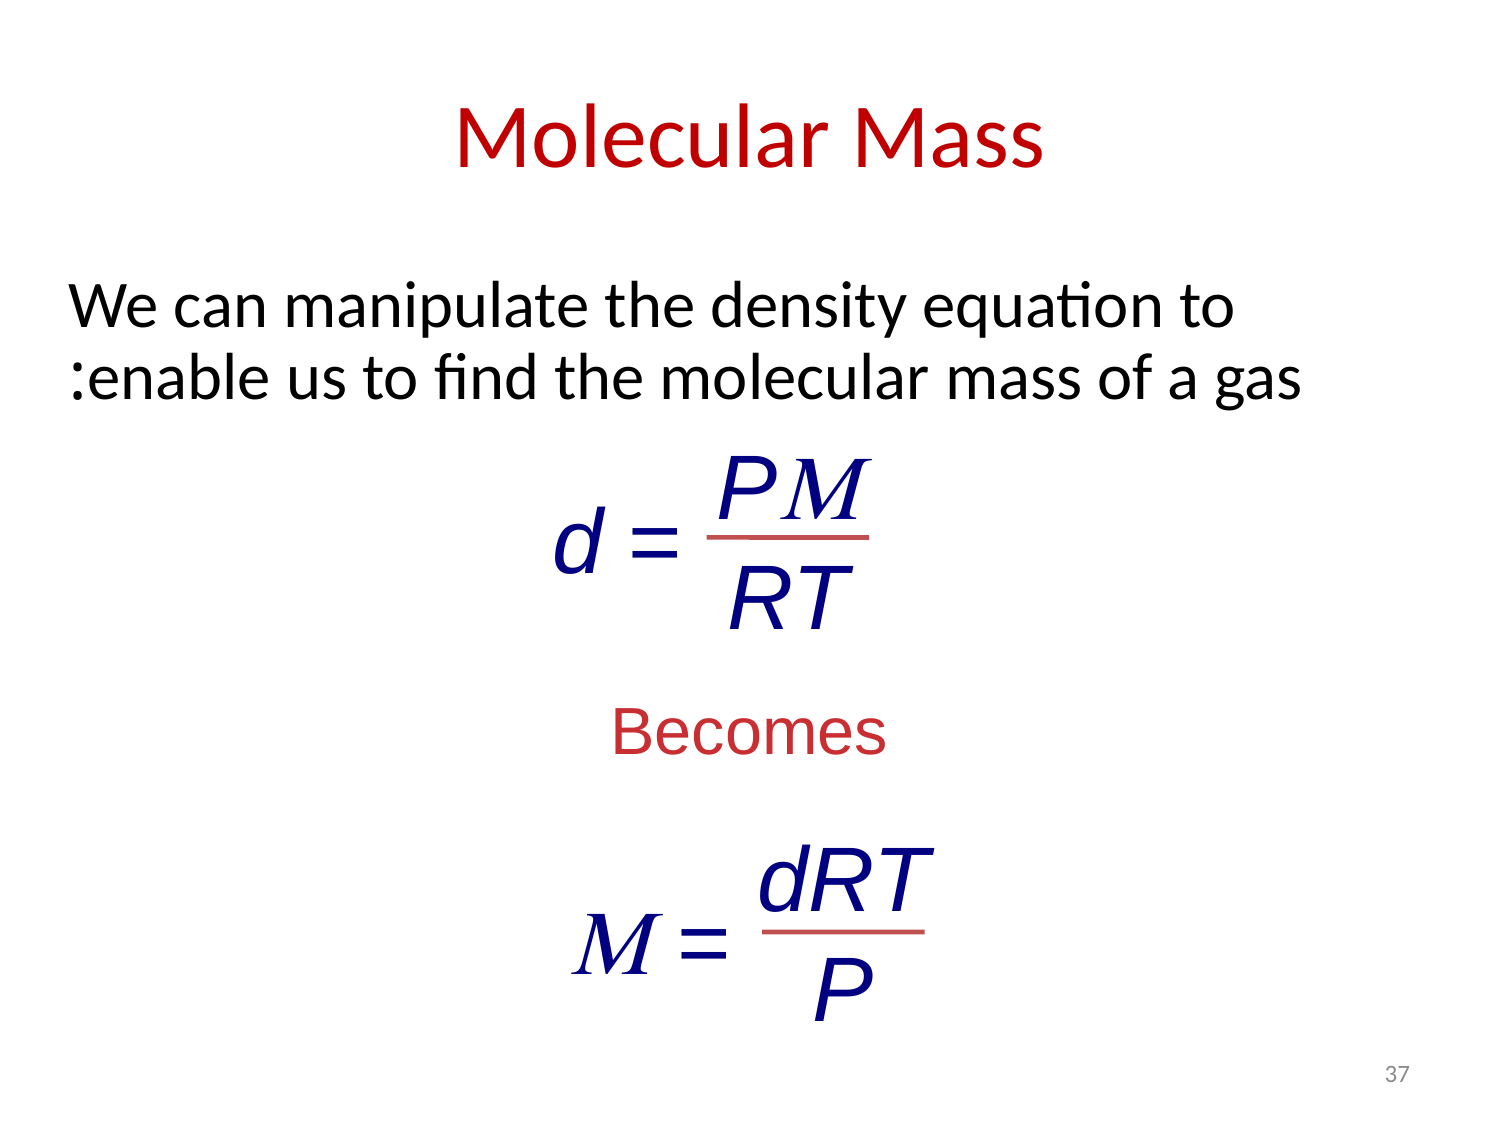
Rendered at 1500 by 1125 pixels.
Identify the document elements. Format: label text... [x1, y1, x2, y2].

slide_number 37 [1074, 1042, 1425, 1103]
text_box We can manipulate the density equation to enable us to find the molecular mass of a gas: [53, 262, 1412, 516]
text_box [554, 812, 946, 1048]
text_box Becomes [595, 680, 904, 776]
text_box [537, 420, 875, 656]
text_box Molecular Mass [112, 37, 1388, 225]
